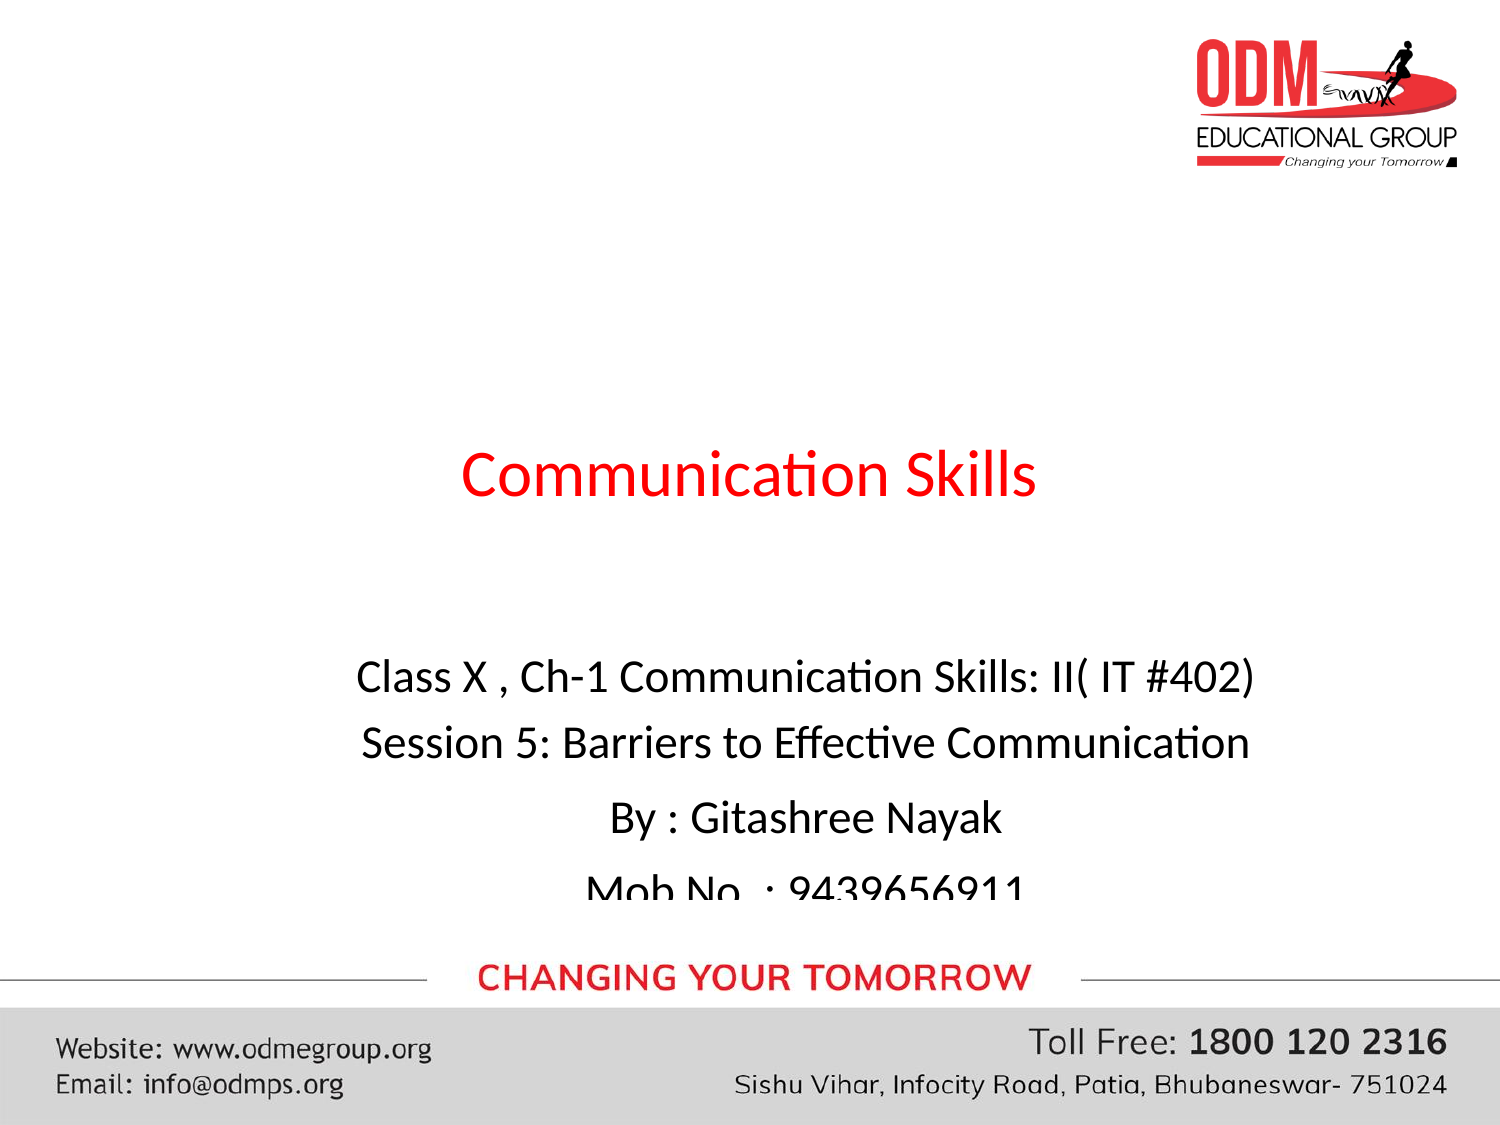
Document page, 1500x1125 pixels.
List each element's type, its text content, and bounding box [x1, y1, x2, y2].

subtitle Class X , Ch-1 Communication Skills: II( IT #402) Session 5: Barriers to Effective Communication By : Gitashree Nayak Mob No. : 9439656911 [225, 637, 1388, 899]
title Communication Skills [112, 349, 1388, 591]
picture [0, 900, 1500, 1125]
picture [1197, 38, 1457, 168]
